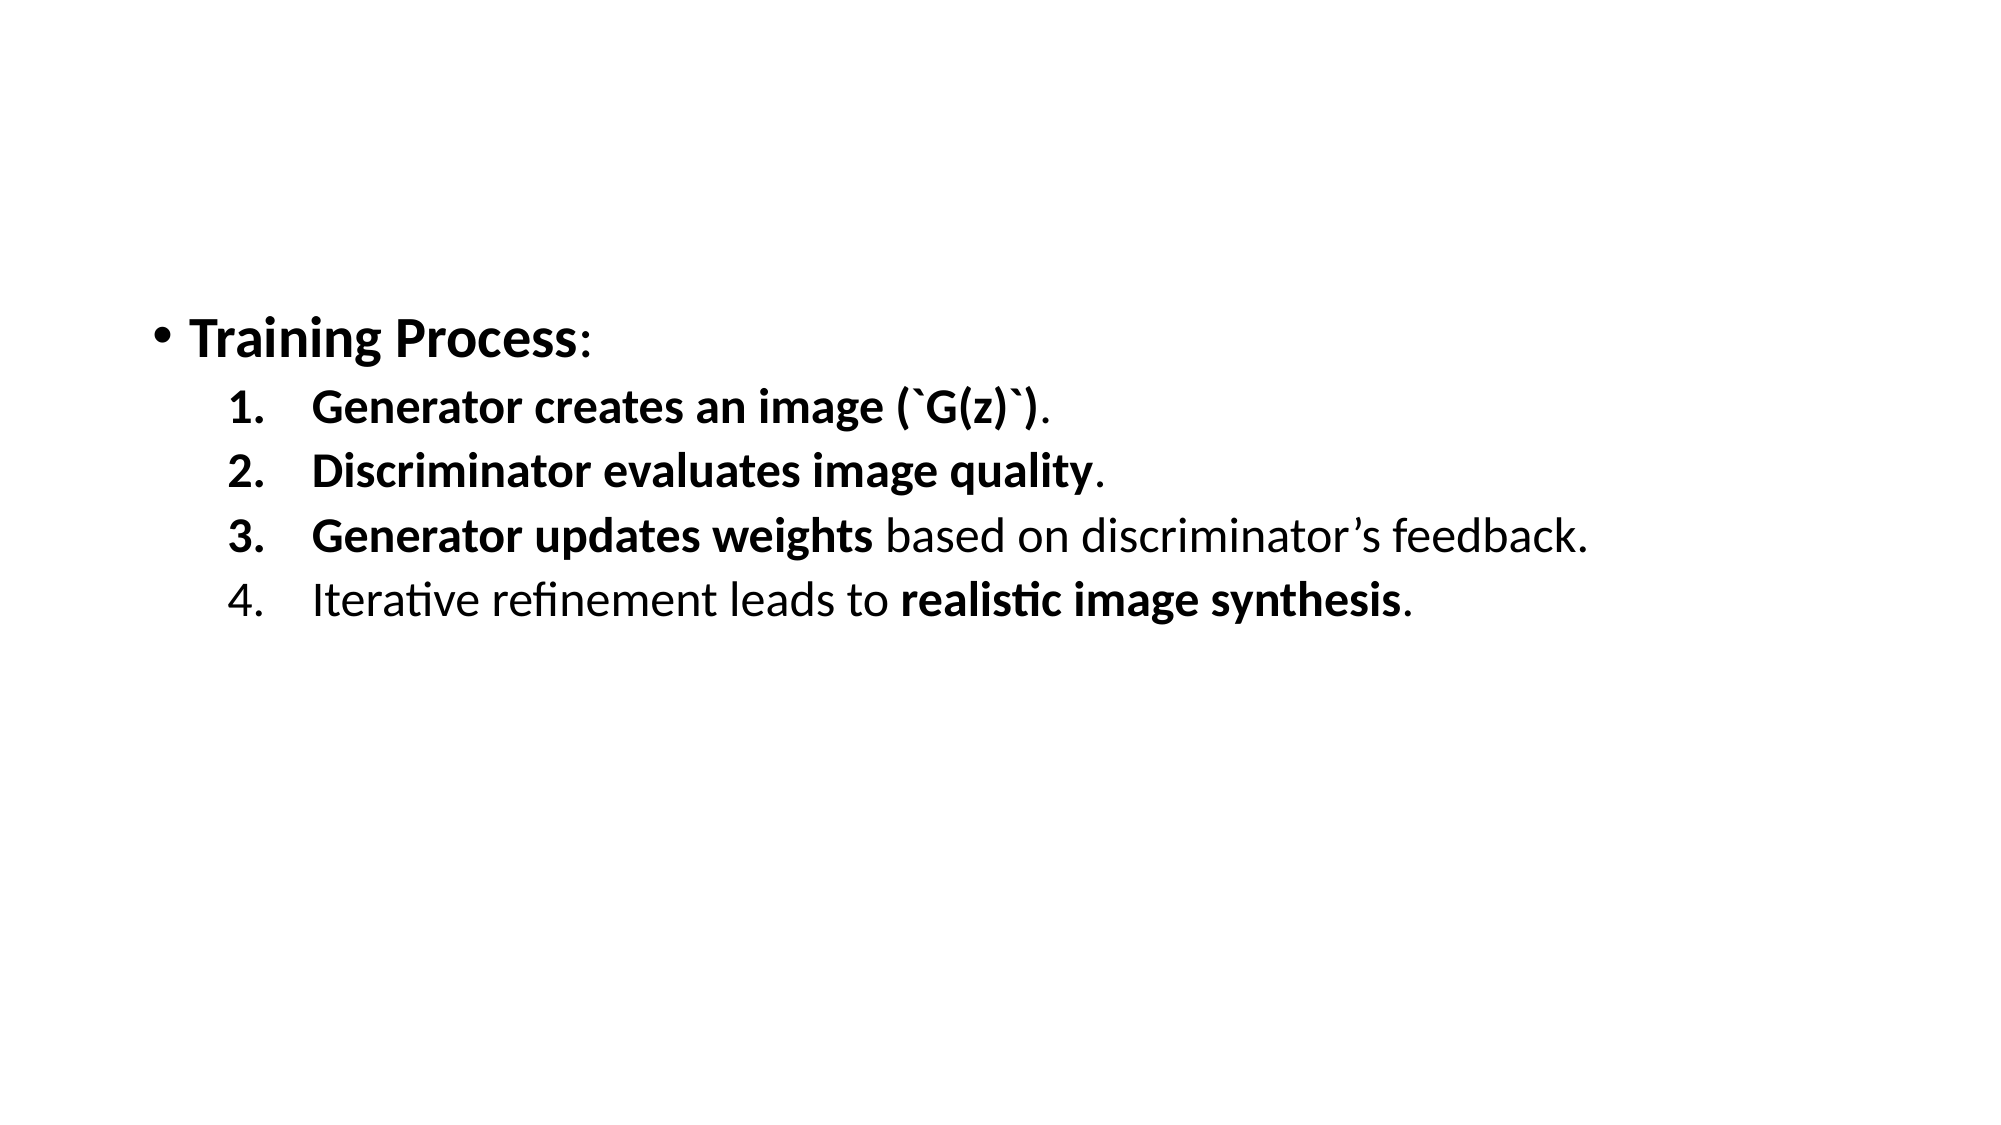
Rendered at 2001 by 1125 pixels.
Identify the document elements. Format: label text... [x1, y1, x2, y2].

list Training Process: Generator creates an image (`G(z)`). Discriminator evaluates image quality. Generator updates weights based on discriminator’s feedback. Iterative refinement leads to realistic image synthesis. [137, 299, 1863, 1014]
